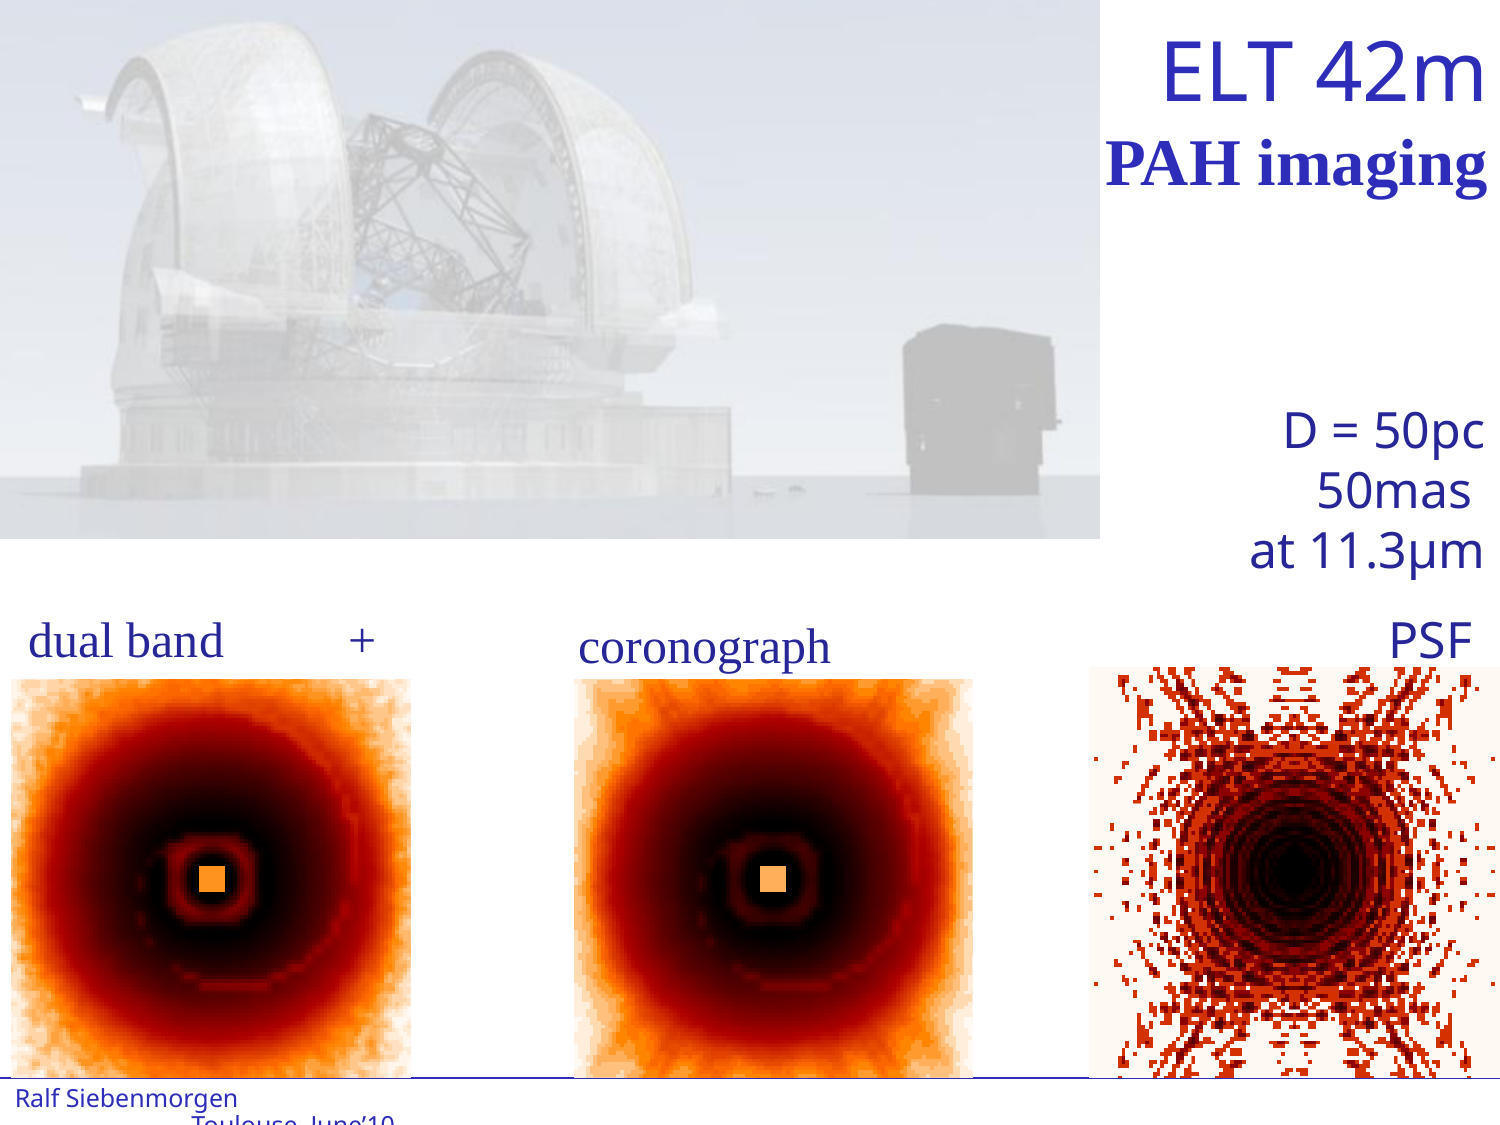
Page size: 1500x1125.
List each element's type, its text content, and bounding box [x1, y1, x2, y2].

picture [0, 0, 1100, 540]
picture [1089, 667, 1500, 1079]
text_box coronograph [563, 585, 847, 682]
picture [11, 679, 412, 1079]
text_box ELT 42m PAH imaging [1101, 0, 1489, 223]
picture [573, 679, 974, 1079]
text_box D = 50pc 50mas at 11.3μm PSF [1066, 361, 1500, 677]
text_box dual band + [13, 580, 405, 676]
